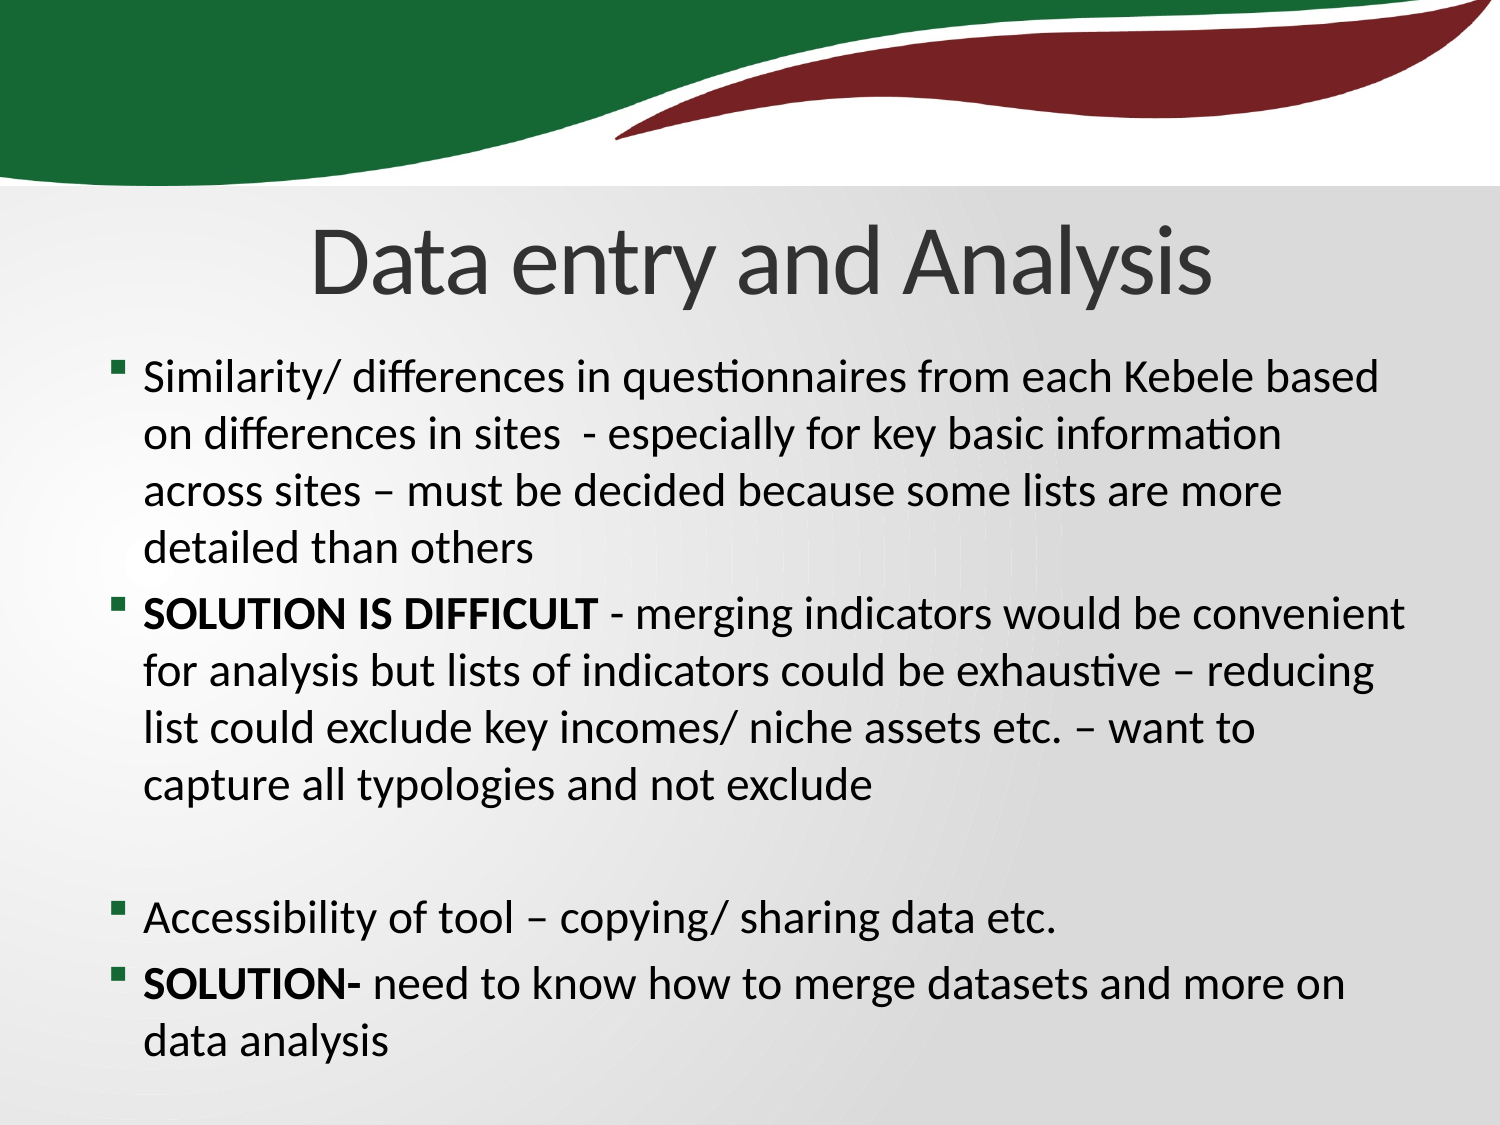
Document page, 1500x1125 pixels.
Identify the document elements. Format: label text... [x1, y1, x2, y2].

title Data entry and Analysis [87, 187, 1438, 318]
list Similarity/ differences in questionnaires from each Kebele based on differences in sites - especially for key basic information across sites – must be decided because some lists are more detailed than others SOLUTION IS DIFFICULT - merging indicators would be convenient for analysis but lists of indicators could be exhaustive – reducing list could exclude key incomes/ niche assets etc. – want to capture all typologies and not exclude Accessibility of tool – copying/ sharing data etc. SOLUTION- need to know how to merge datasets and more on data analysis [75, 337, 1425, 1080]
picture [0, 0, 1500, 186]
